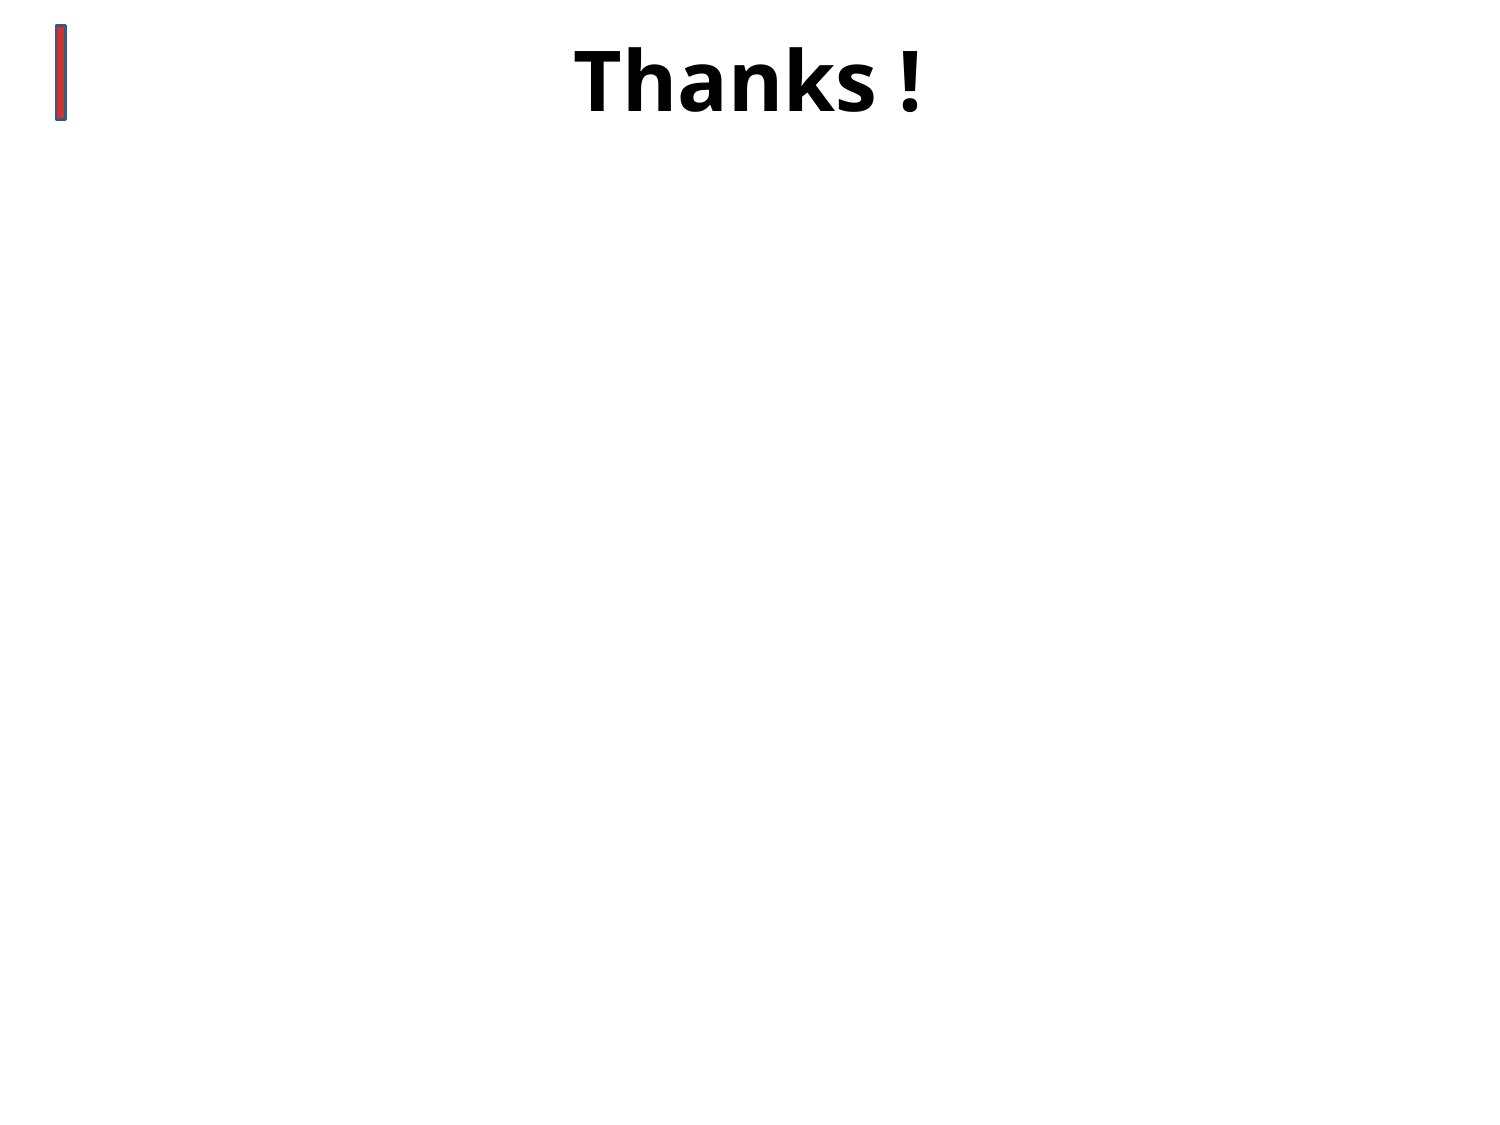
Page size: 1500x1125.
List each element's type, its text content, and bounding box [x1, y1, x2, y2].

title Thanks ! [73, 20, 1424, 138]
